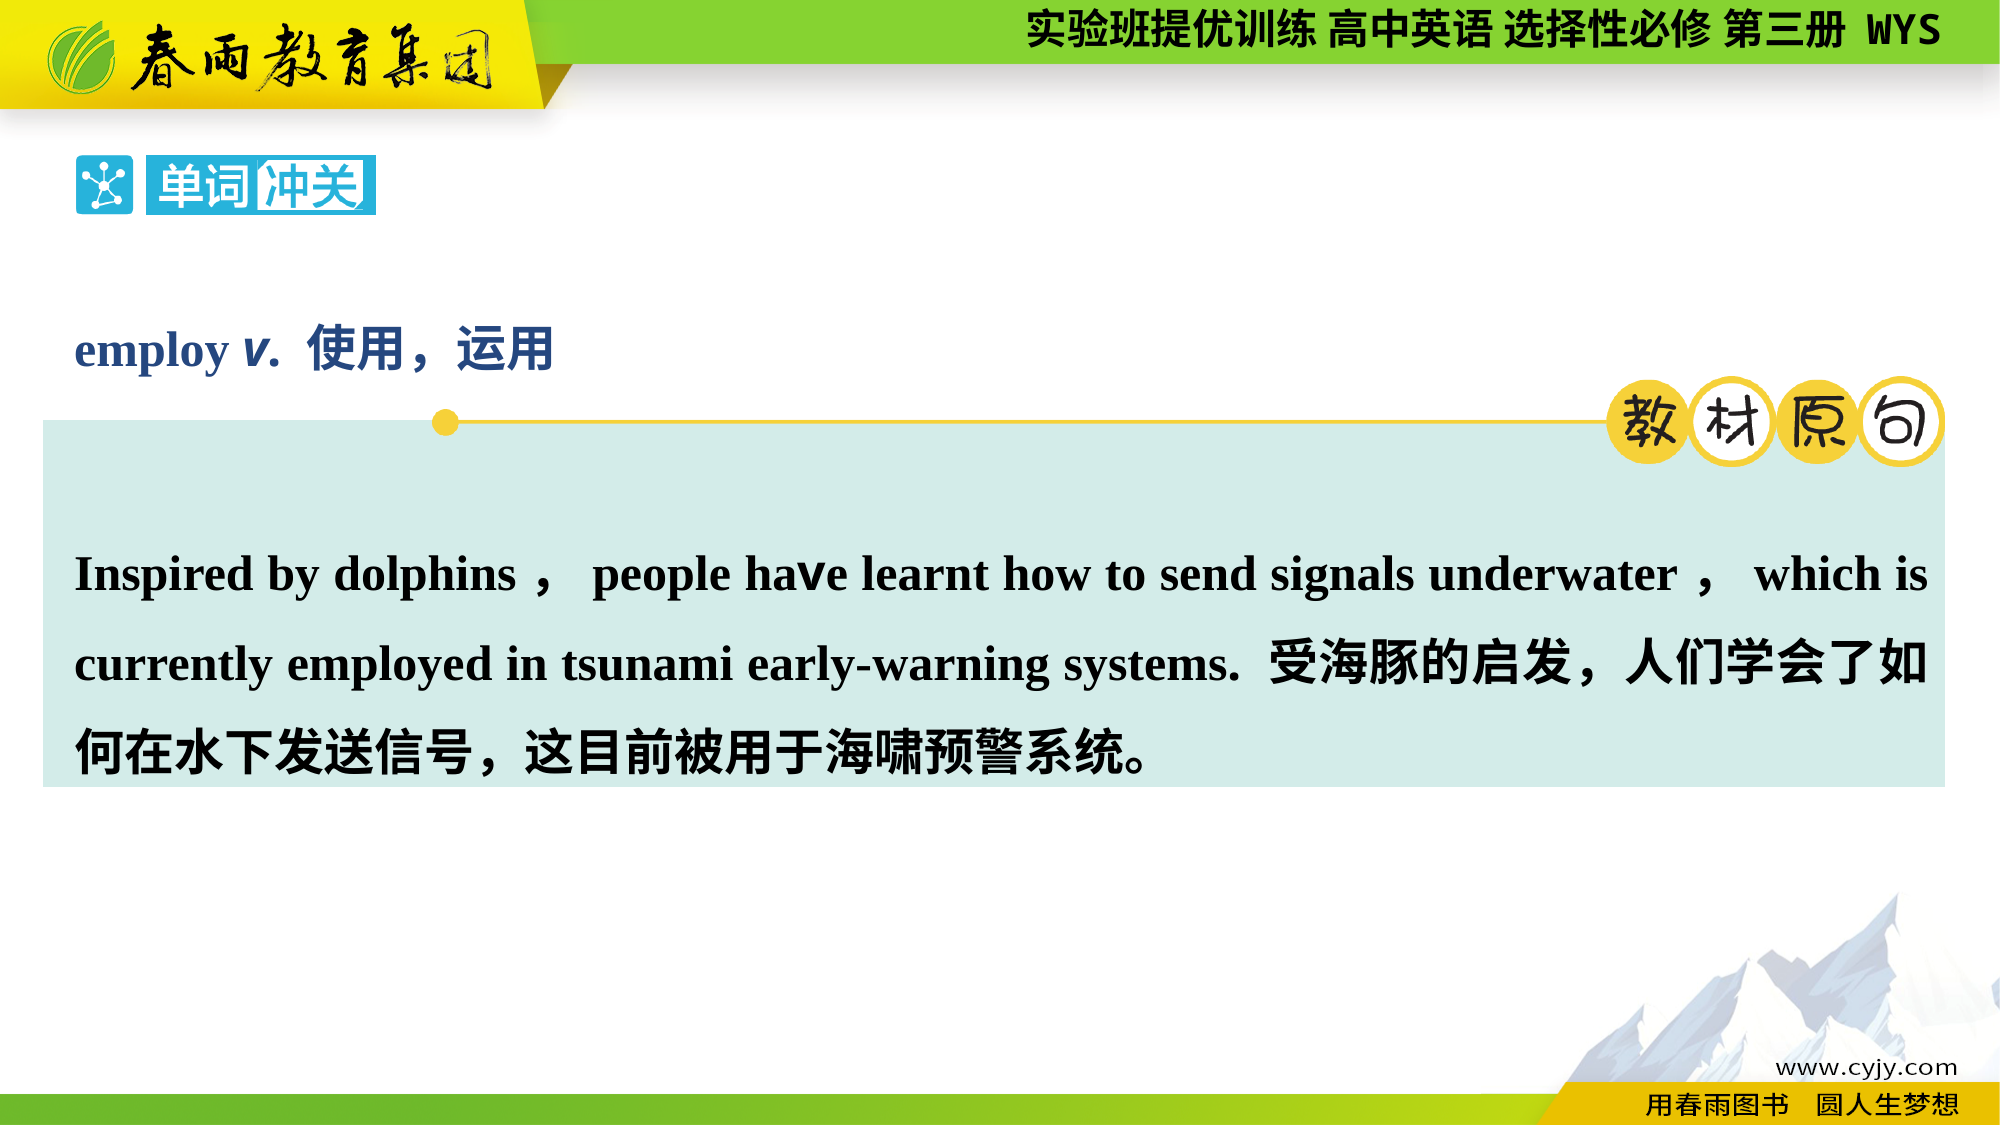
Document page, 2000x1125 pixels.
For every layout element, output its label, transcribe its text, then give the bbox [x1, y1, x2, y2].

list employ v. 使用，运用 [59, 279, 1944, 376]
picture [0, 0, 2000, 1125]
